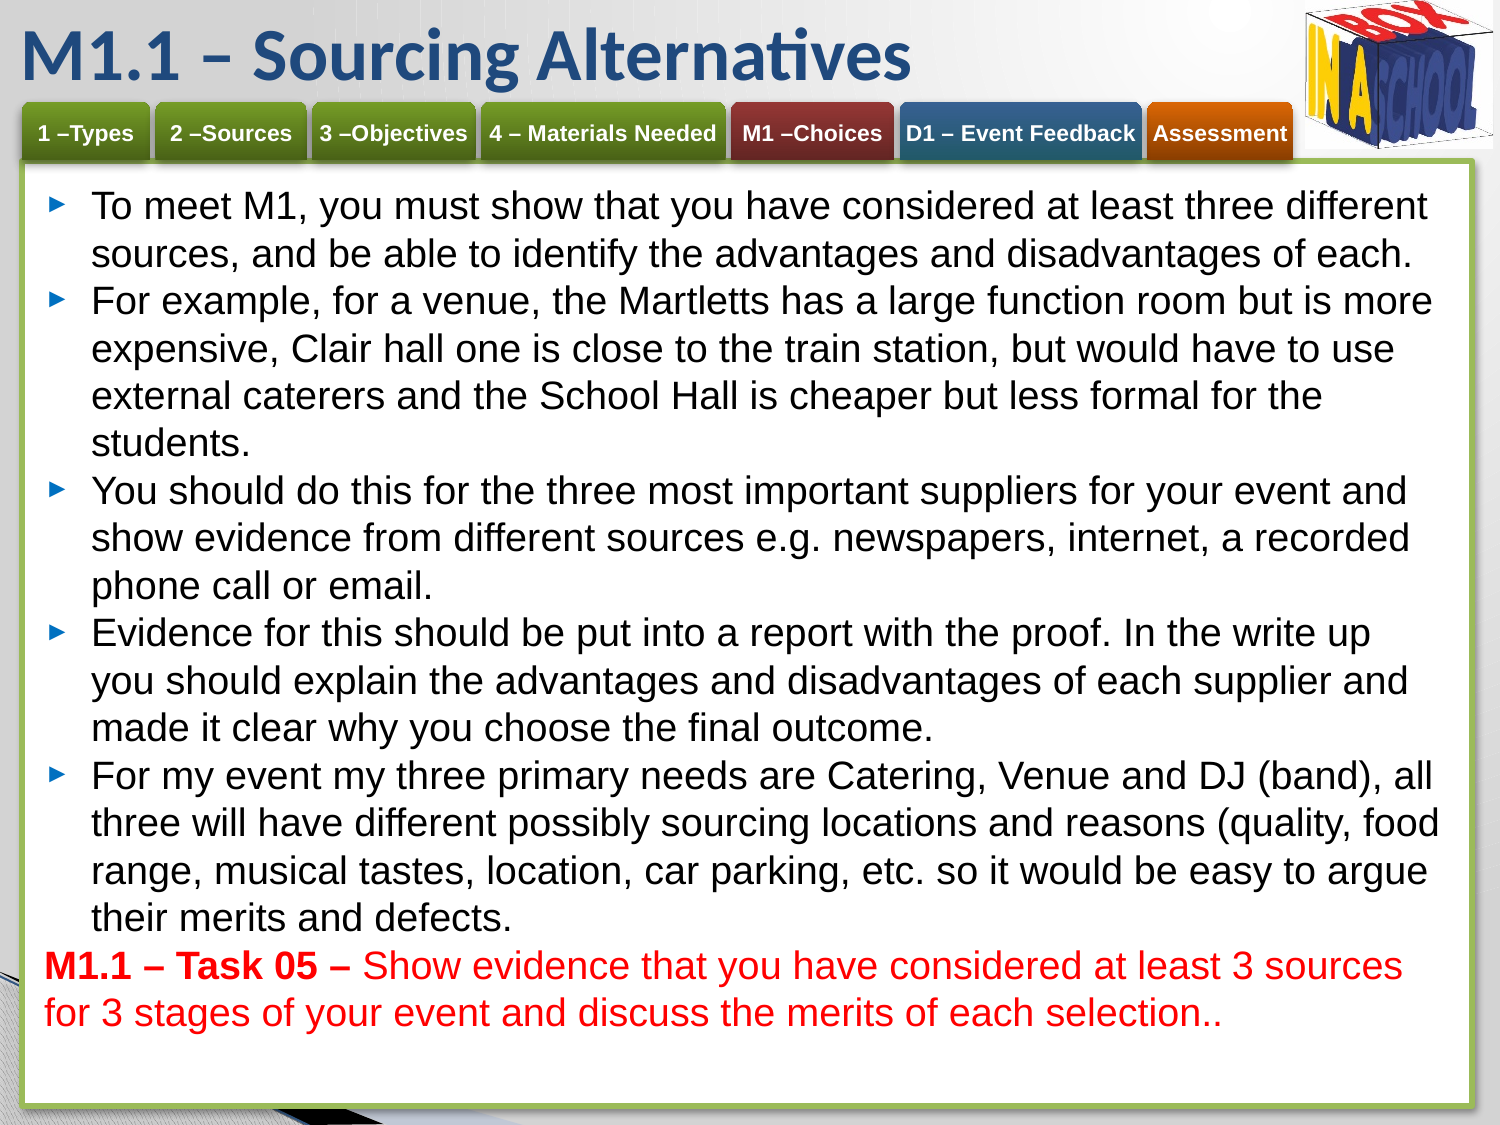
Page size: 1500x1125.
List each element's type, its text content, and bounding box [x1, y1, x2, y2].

text_box To meet M1, you must show that you have considered at least three different sources, and be able to identify the advantages and disadvantages of each. For example, for a venue, the Martletts has a large function room but is more expensive, Clair hall one is close to the train station, but would have to use external caterers and the School Hall is cheaper but less formal for the students. You should do this for the three most important suppliers for your event and show evidence from different sources e.g. newspapers, internet, a recorded phone call or email. Evidence for this should be put into a report with the proof. In the write up you should explain the advantages and disadvantages of each supplier and made it clear why you choose the final outcome. For my event my three primary needs are Catering, Venue and DJ (band), all three will have different possibly sourcing locations and reasons (quality, food range, musical tastes, location, car parking, etc. so it would be easy to argue their merits and defects. M1.1 – Task 05 – Show evidence that you have considered at least 3 sources for 3 stages of your event and discuss the merits of each selection.. [29, 172, 1459, 1042]
picture [281, 1114, 303, 1125]
picture [1305, 0, 1494, 149]
title M1.1 – Sourcing Alternatives [5, 0, 1270, 102]
